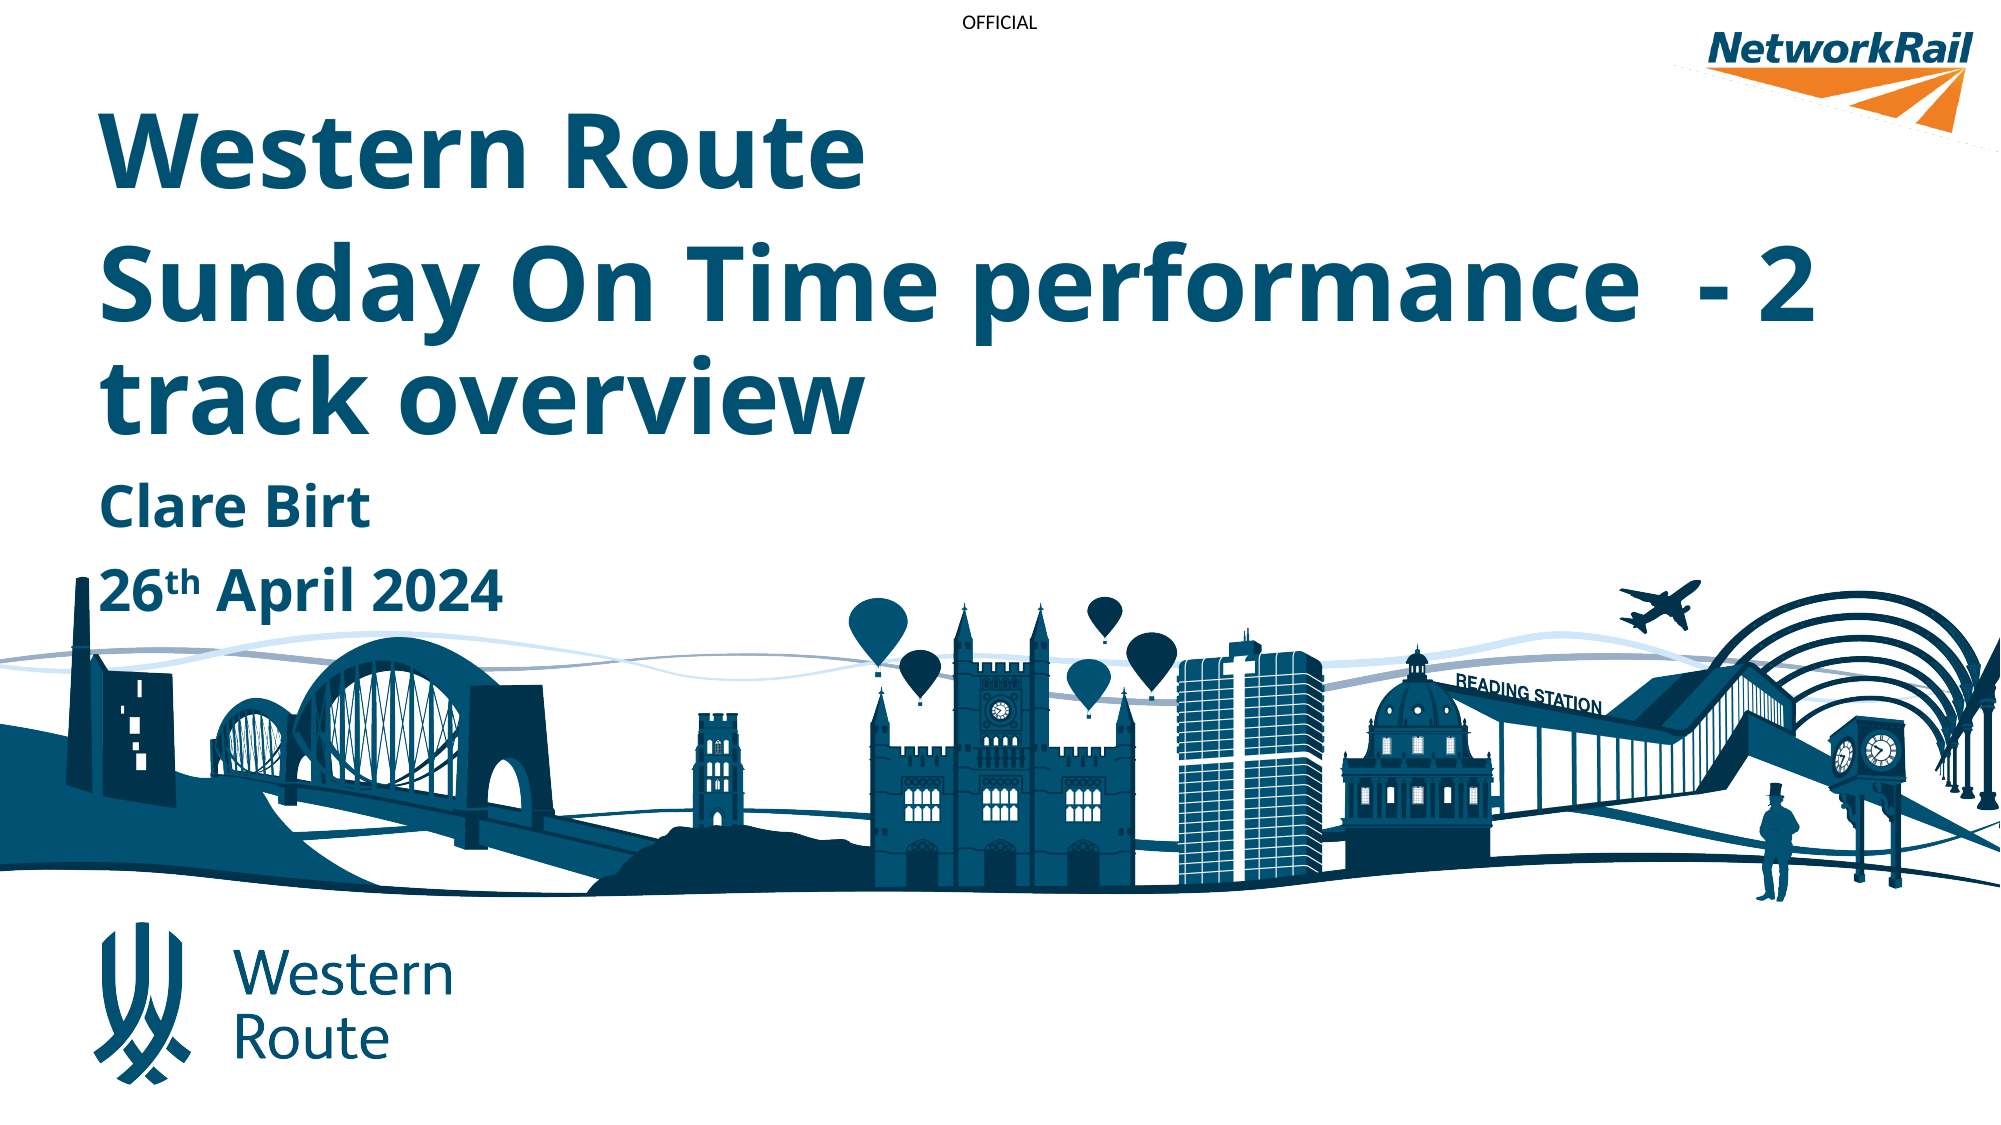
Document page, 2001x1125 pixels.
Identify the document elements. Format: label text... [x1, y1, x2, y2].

picture [906, 790, 912, 803]
picture [1504, 723, 1537, 812]
picture [1492, 808, 1499, 814]
picture [414, 675, 429, 766]
picture [1094, 790, 1100, 804]
picture [993, 703, 1008, 718]
picture [714, 813, 721, 825]
picture [1634, 741, 1644, 797]
picture [1715, 689, 1731, 758]
picture [1751, 621, 1960, 686]
picture [1776, 711, 1783, 726]
picture [1470, 787, 1477, 804]
picture [434, 687, 448, 721]
picture [377, 671, 390, 784]
picture [345, 684, 354, 767]
picture [272, 724, 280, 752]
picture [1577, 733, 1597, 804]
picture [415, 777, 428, 791]
picture [1865, 855, 1890, 865]
picture [1002, 806, 1008, 820]
picture [1136, 851, 1178, 885]
picture [415, 765, 428, 778]
picture [332, 756, 339, 778]
picture [1447, 738, 1455, 754]
picture [130, 718, 139, 733]
picture [255, 715, 262, 768]
picture [488, 761, 521, 808]
picture [399, 778, 409, 783]
picture [263, 717, 270, 761]
picture [708, 741, 712, 753]
picture [1674, 740, 1682, 793]
picture [1413, 787, 1423, 804]
picture [1836, 742, 1852, 772]
picture [1542, 694, 1548, 703]
picture [1612, 757, 1855, 850]
picture [933, 807, 939, 820]
picture [1976, 824, 2000, 846]
picture [708, 763, 712, 776]
picture [360, 675, 371, 779]
picture [274, 761, 279, 775]
picture [1902, 816, 1954, 847]
picture [1076, 790, 1082, 804]
picture [1491, 812, 1764, 856]
picture [1783, 663, 1945, 713]
picture [1792, 854, 1855, 862]
picture [0, 0, 2000, 881]
picture [724, 763, 728, 776]
picture [1094, 807, 1100, 821]
picture [1362, 788, 1369, 804]
picture [1867, 735, 1896, 766]
picture [1413, 737, 1423, 754]
picture [1011, 789, 1017, 803]
picture [1388, 787, 1394, 803]
picture [579, 813, 692, 838]
picture [396, 671, 409, 779]
picture [993, 807, 999, 820]
picture [1902, 838, 2000, 884]
picture [724, 780, 728, 791]
picture [715, 763, 720, 776]
picture [435, 766, 447, 794]
picture [1322, 842, 1345, 871]
picture [1722, 599, 1967, 667]
picture [434, 700, 445, 749]
picture [906, 807, 912, 820]
picture [1865, 801, 1890, 850]
picture [453, 708, 459, 731]
picture [274, 751, 280, 760]
list Western Route Sunday On Time performance - 2 track overview Clare Birt 26th April 2024 [98, 98, 1861, 325]
picture [933, 790, 939, 803]
picture [1067, 790, 1073, 804]
picture [298, 756, 310, 780]
picture [265, 794, 403, 831]
picture [1582, 701, 1587, 709]
picture [984, 789, 990, 803]
picture [1685, 733, 1692, 791]
picture [707, 780, 711, 791]
picture [724, 741, 728, 753]
picture [1695, 711, 1712, 789]
picture [915, 807, 921, 820]
picture [1734, 677, 1782, 728]
picture [1383, 738, 1391, 754]
picture [1455, 701, 1499, 795]
picture [435, 749, 447, 767]
picture [1796, 680, 2000, 831]
picture [993, 789, 1008, 803]
picture [1768, 642, 1952, 701]
picture [915, 790, 930, 803]
picture [1011, 806, 1017, 820]
picture [305, 832, 596, 892]
picture [1085, 790, 1091, 804]
picture [248, 715, 255, 771]
picture [1542, 728, 1571, 808]
picture [1601, 737, 1616, 801]
picture [984, 807, 990, 820]
picture [1620, 739, 1631, 799]
picture [1772, 865, 1779, 897]
picture [453, 739, 457, 753]
picture [219, 761, 223, 774]
picture [924, 807, 930, 820]
picture [1662, 745, 1671, 794]
picture [1067, 807, 1073, 821]
picture [1076, 807, 1082, 821]
picture [453, 758, 457, 796]
picture [331, 700, 339, 747]
picture [1445, 787, 1451, 803]
picture [137, 754, 146, 770]
picture [346, 770, 354, 780]
picture [744, 813, 870, 846]
picture [1796, 682, 1941, 731]
picture [1647, 743, 1659, 796]
picture [1085, 807, 1091, 821]
picture [241, 718, 247, 768]
picture [0, 863, 2000, 1125]
